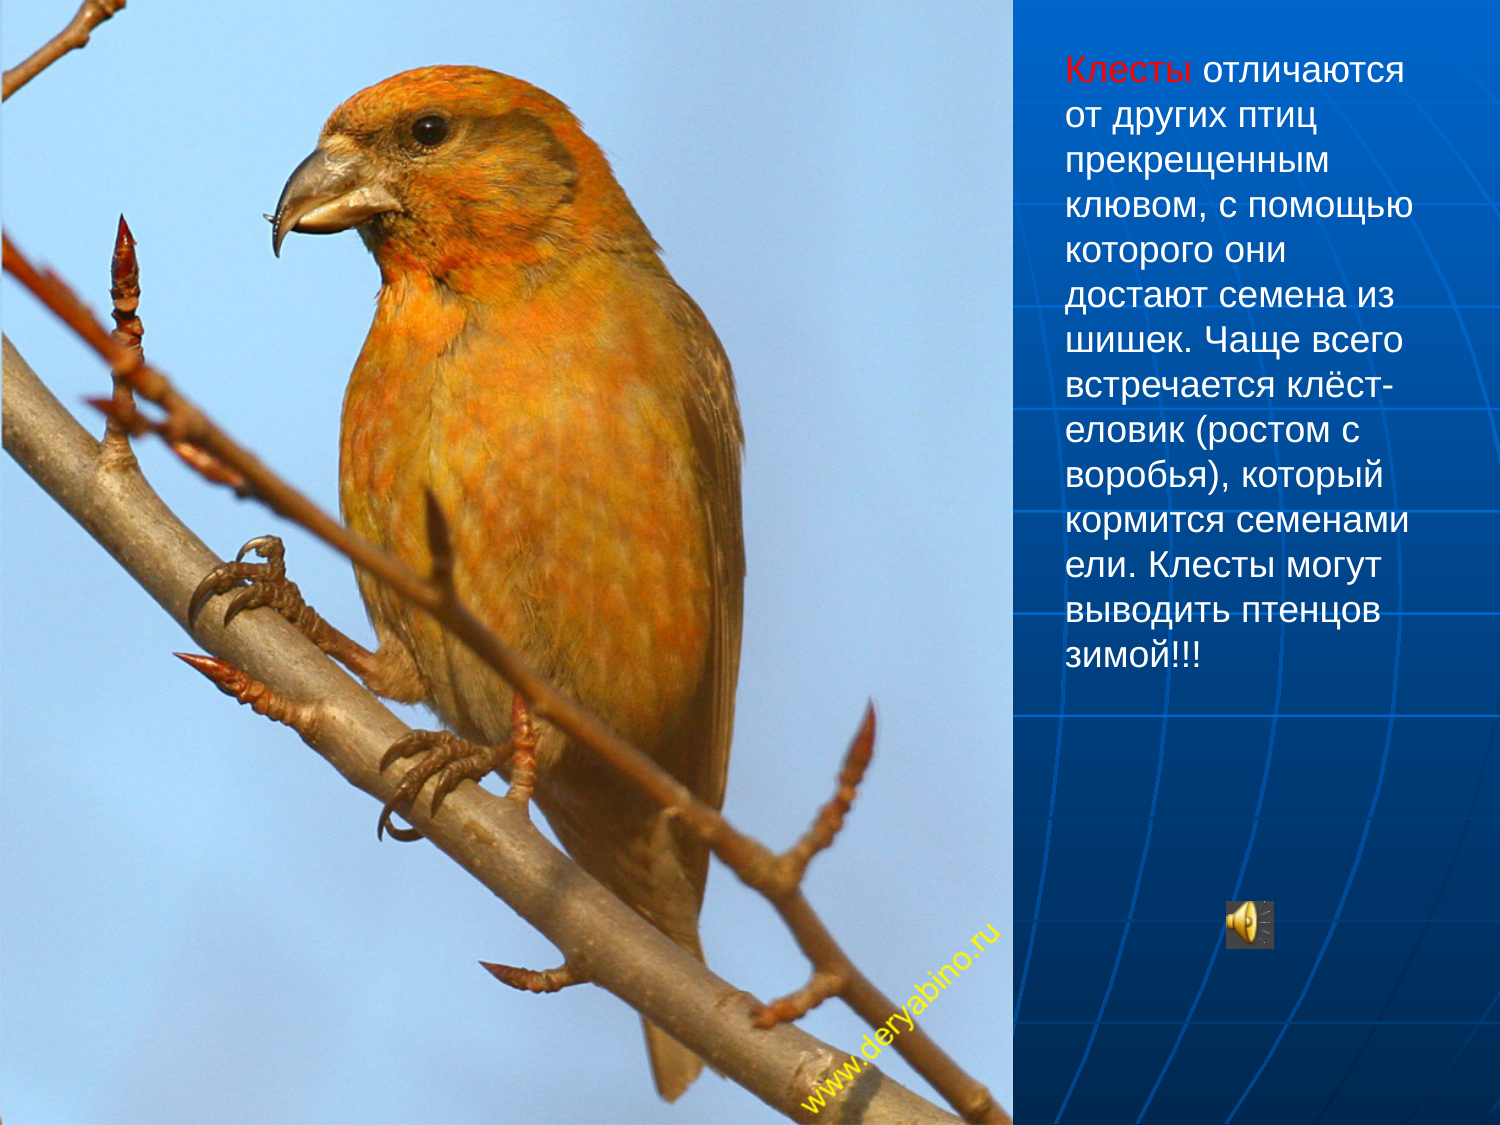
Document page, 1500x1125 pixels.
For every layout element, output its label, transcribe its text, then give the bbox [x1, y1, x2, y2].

picture [1224, 899, 1276, 951]
text_box Клесты отличаются от других птиц прекрещенным клювом, с помощью которого они достают семена из шишек. Чаще всего встречается клёст-еловик (ростом с воробья), который кормится семенами ели. Клесты могут выводить птенцов зимой!!! [1050, 37, 1450, 683]
picture [0, 0, 1013, 1125]
